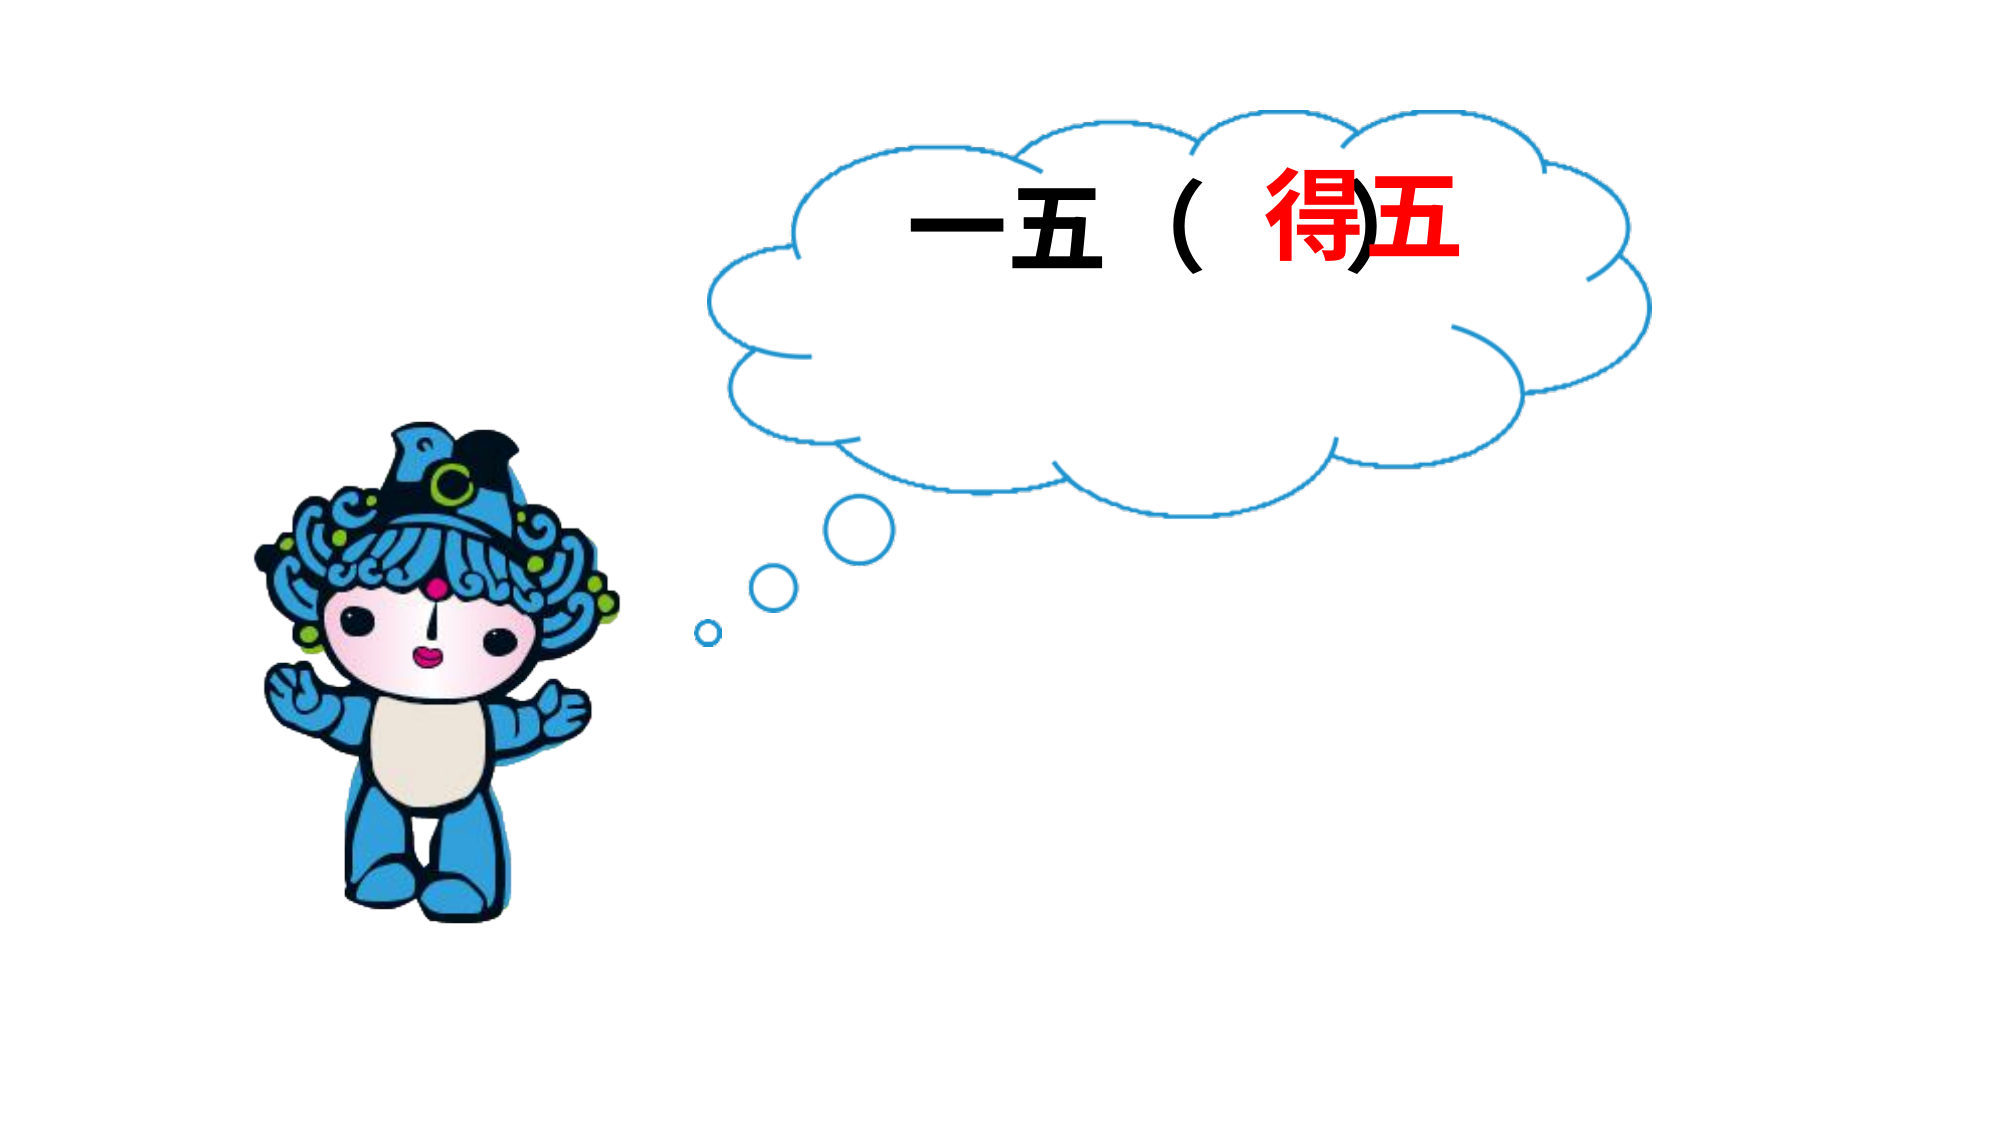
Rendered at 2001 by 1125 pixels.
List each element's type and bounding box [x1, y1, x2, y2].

text_box [693, 110, 1653, 647]
picture [188, 416, 703, 930]
